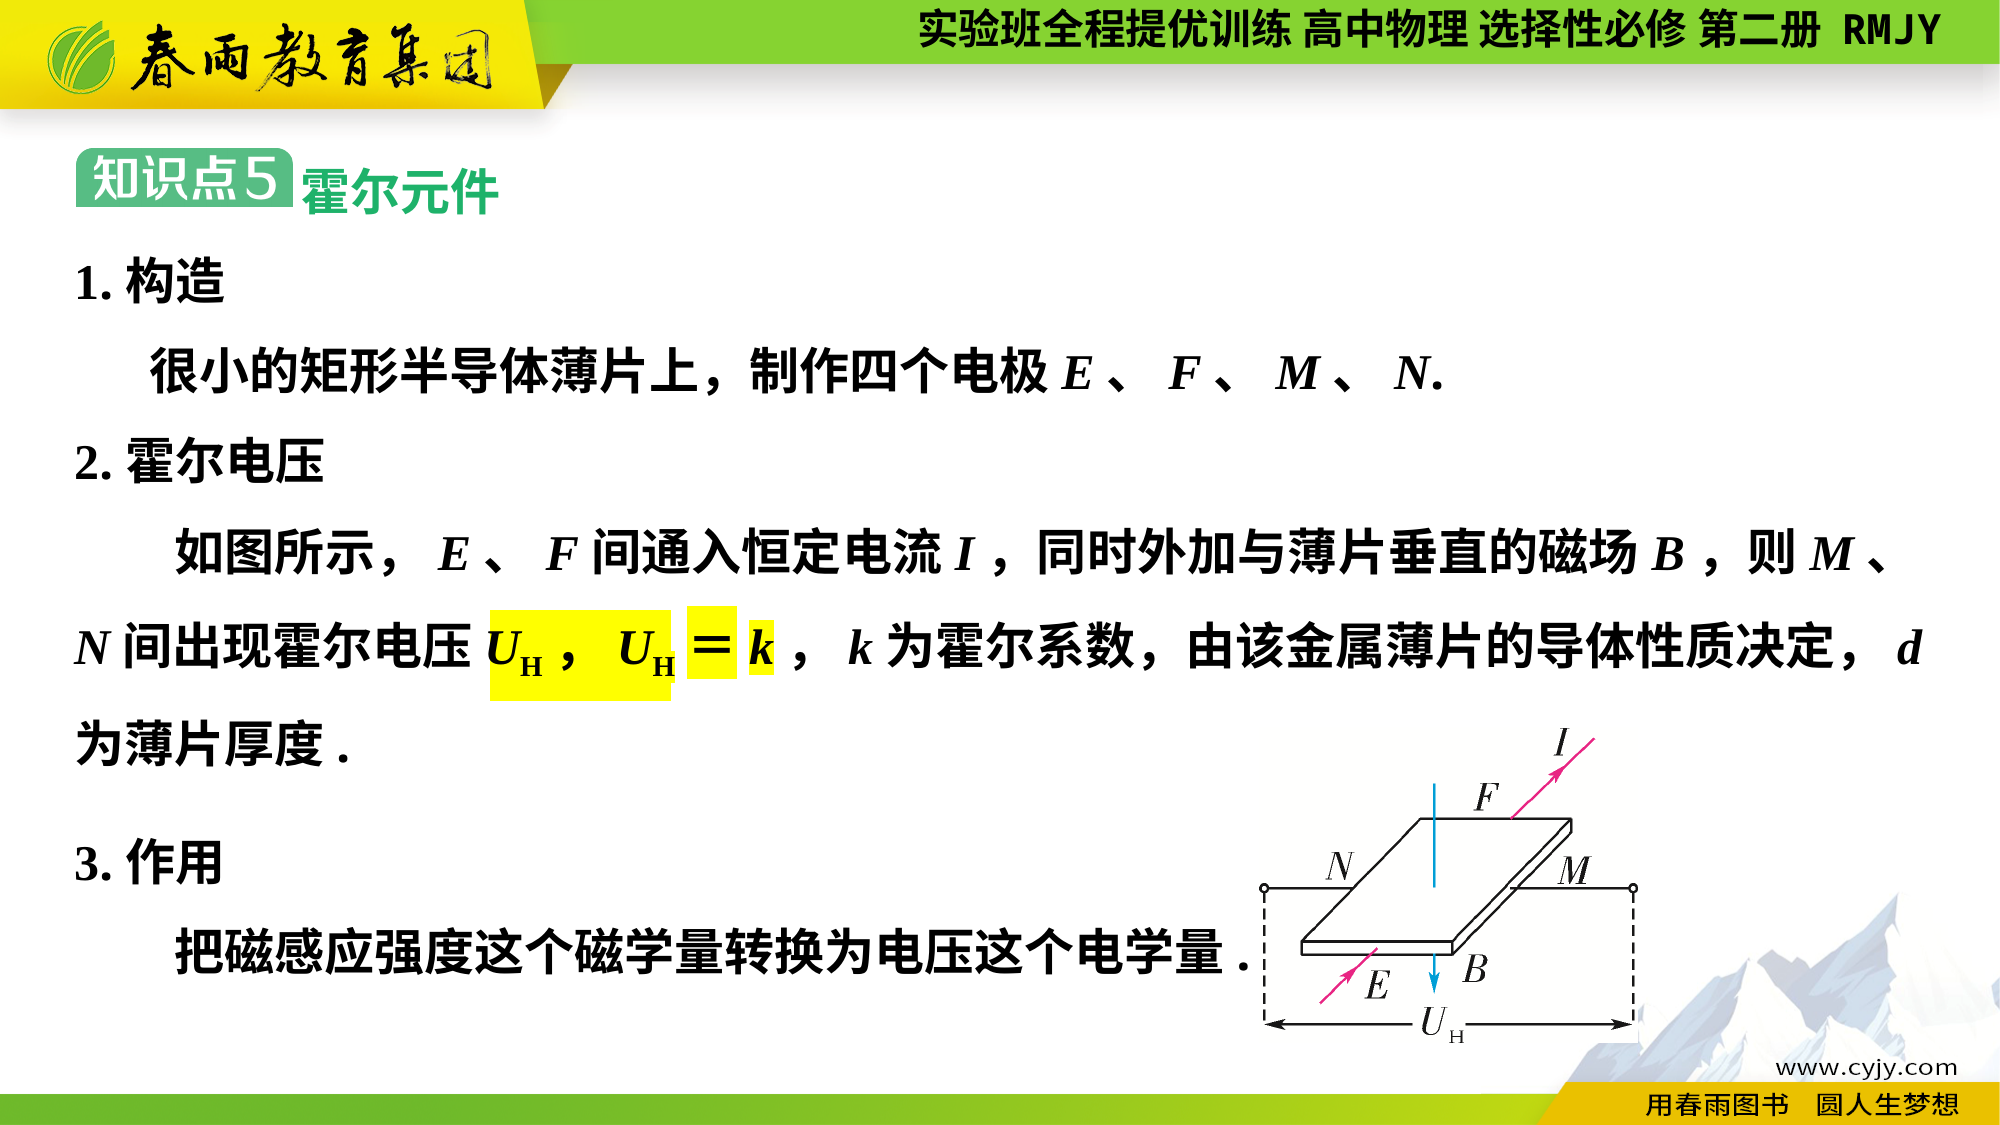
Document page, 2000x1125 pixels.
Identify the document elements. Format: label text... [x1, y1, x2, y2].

text_box 3.作用 把磁感应强度这个磁学量转换为电压这个电学量. [1641, 793, 1944, 989]
text_box [491, 611, 669, 700]
text_box 3.作用 把磁感应强度这个磁学量转换为电压这个电学量. [59, 793, 1254, 989]
picture [0, 0, 2000, 1125]
